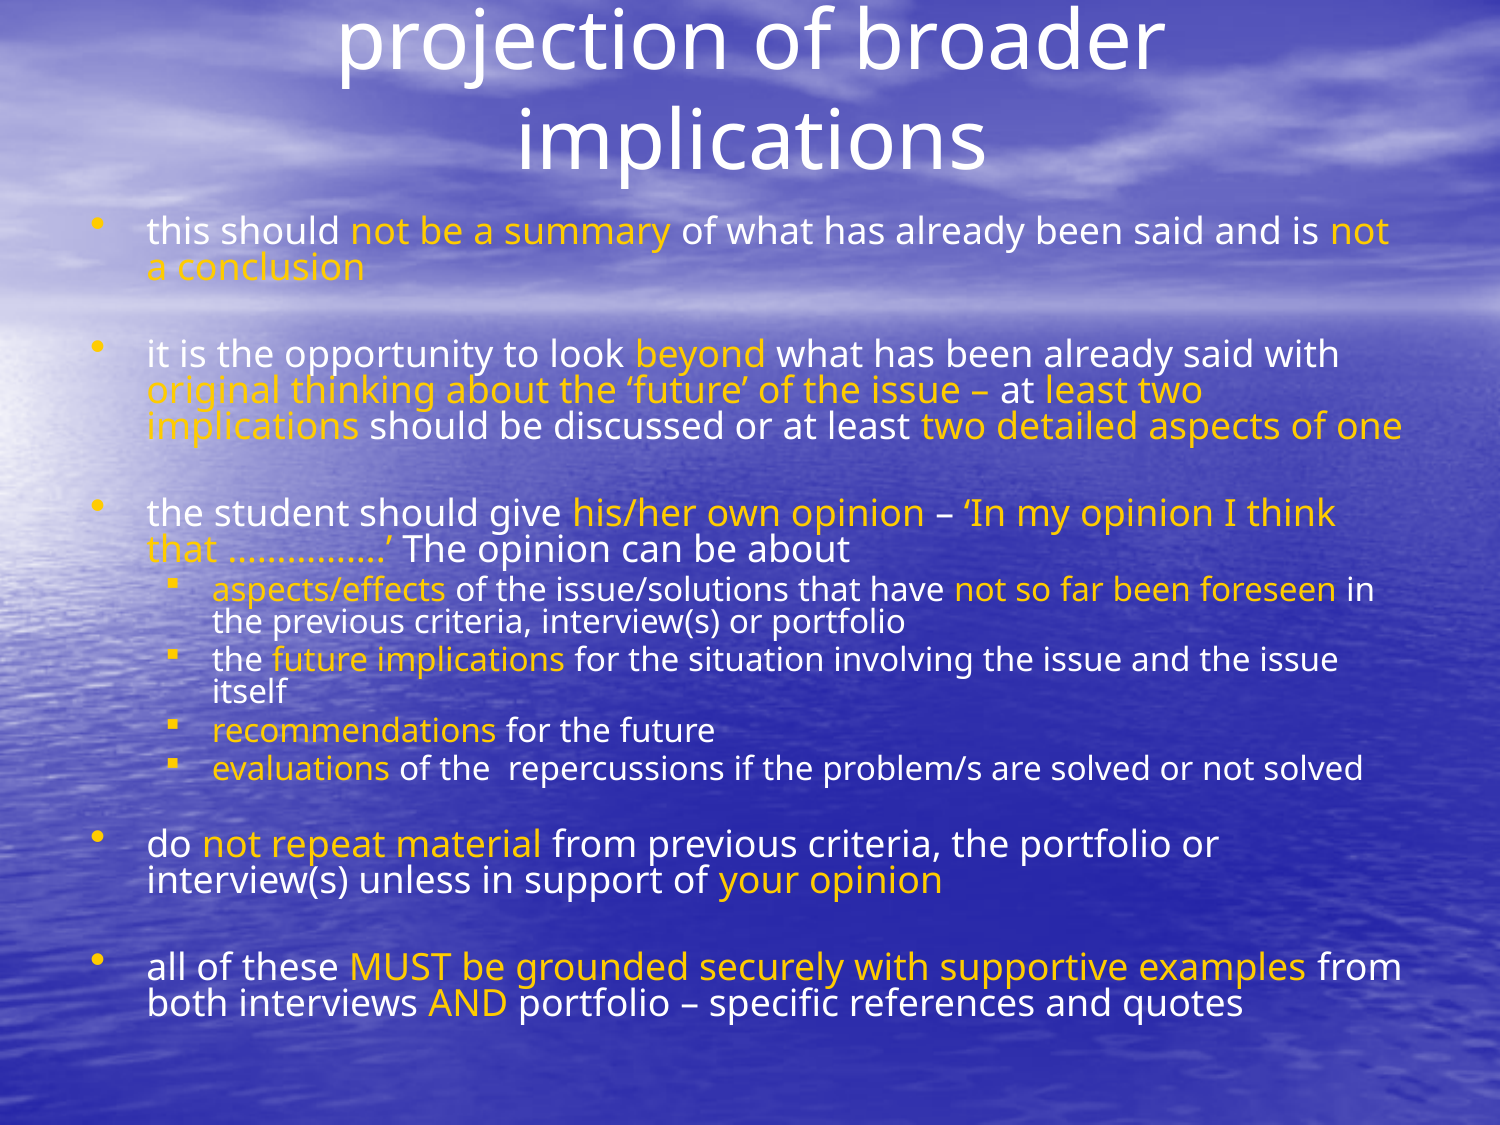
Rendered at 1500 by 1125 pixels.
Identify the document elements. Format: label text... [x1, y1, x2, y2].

list this should not be a summary of what has already been said and is not a conclusion it is the opportunity to look beyond what has been already said with original thinking about the ‘future’ of the issue – at least two implications should be discussed or at least two detailed aspects of one the student should give his/her own opinion – ‘In my opinion I think that …………….’ The opinion can be about aspects/effects of the issue/solutions that have not so far been foreseen in the previous criteria, interview(s) or portfolio the future implications for the situation involving the issue and the issue itself recommendations for the future evaluations of the repercussions if the problem/s are solved or not solved do not repeat material from previous criteria, the portfolio or interview(s) unless in support of your opinion all of these MUST be grounded securely with supportive examples from both interviews AND portfolio – specific references and quotes [74, 207, 1426, 1125]
title projection of broader implications [76, 0, 1428, 173]
